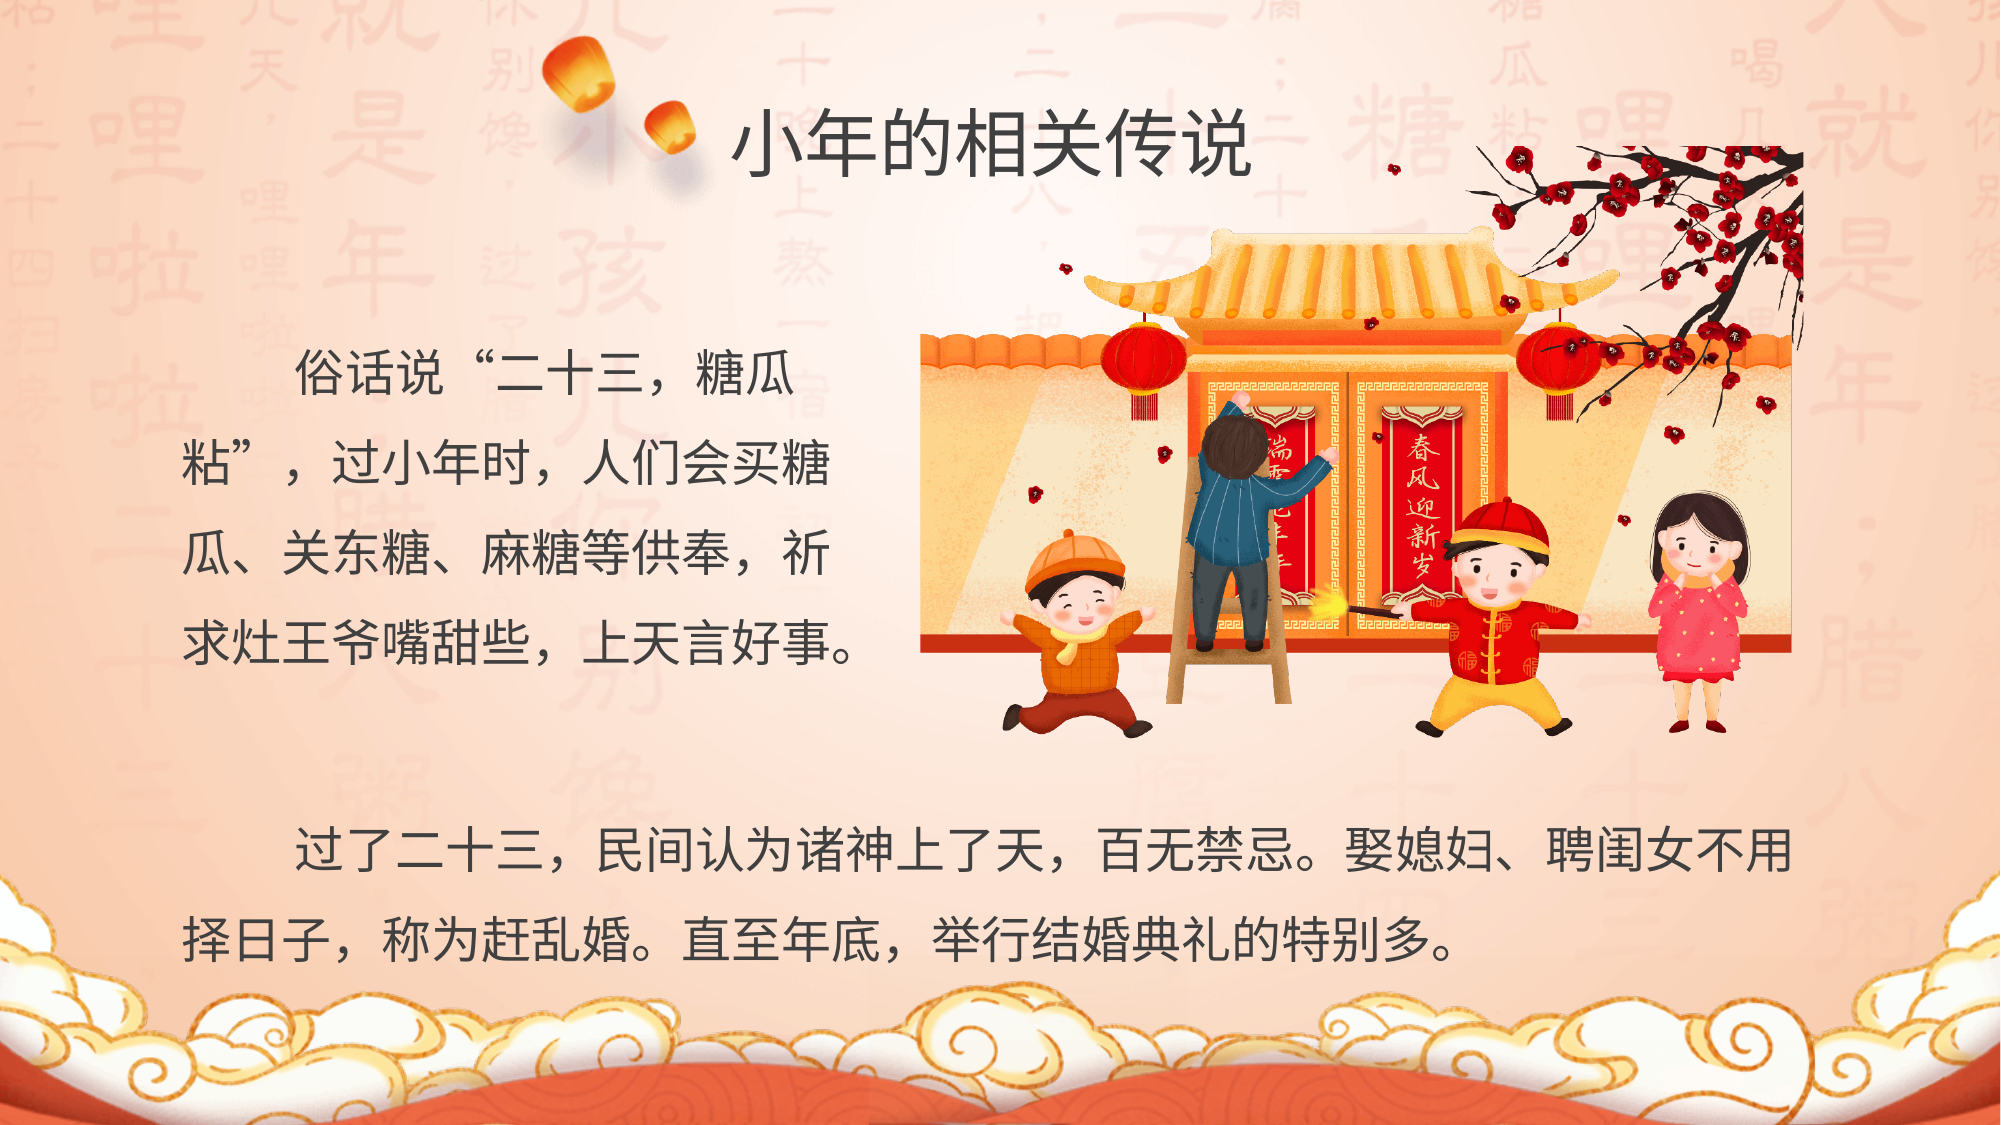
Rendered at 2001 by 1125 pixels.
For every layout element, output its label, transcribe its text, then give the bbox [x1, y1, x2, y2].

text_box 俗话说“二十三，糖瓜粘”，过小年时，人们会买糖瓜、关东糖、麻糖等供奉，祈求灶王爷嘴甜些，上天言好事。 [166, 304, 844, 680]
text_box 小年的相关传说 [714, 89, 1286, 194]
text_box 过了二十三，民间认为诸神上了天，百无禁忌。娶媳妇、聘闺女不用择日子，称为赶乱婚。直至年底，举行结婚典礼的特别多。 [166, 781, 1855, 977]
picture [0, 0, 2001, 1125]
